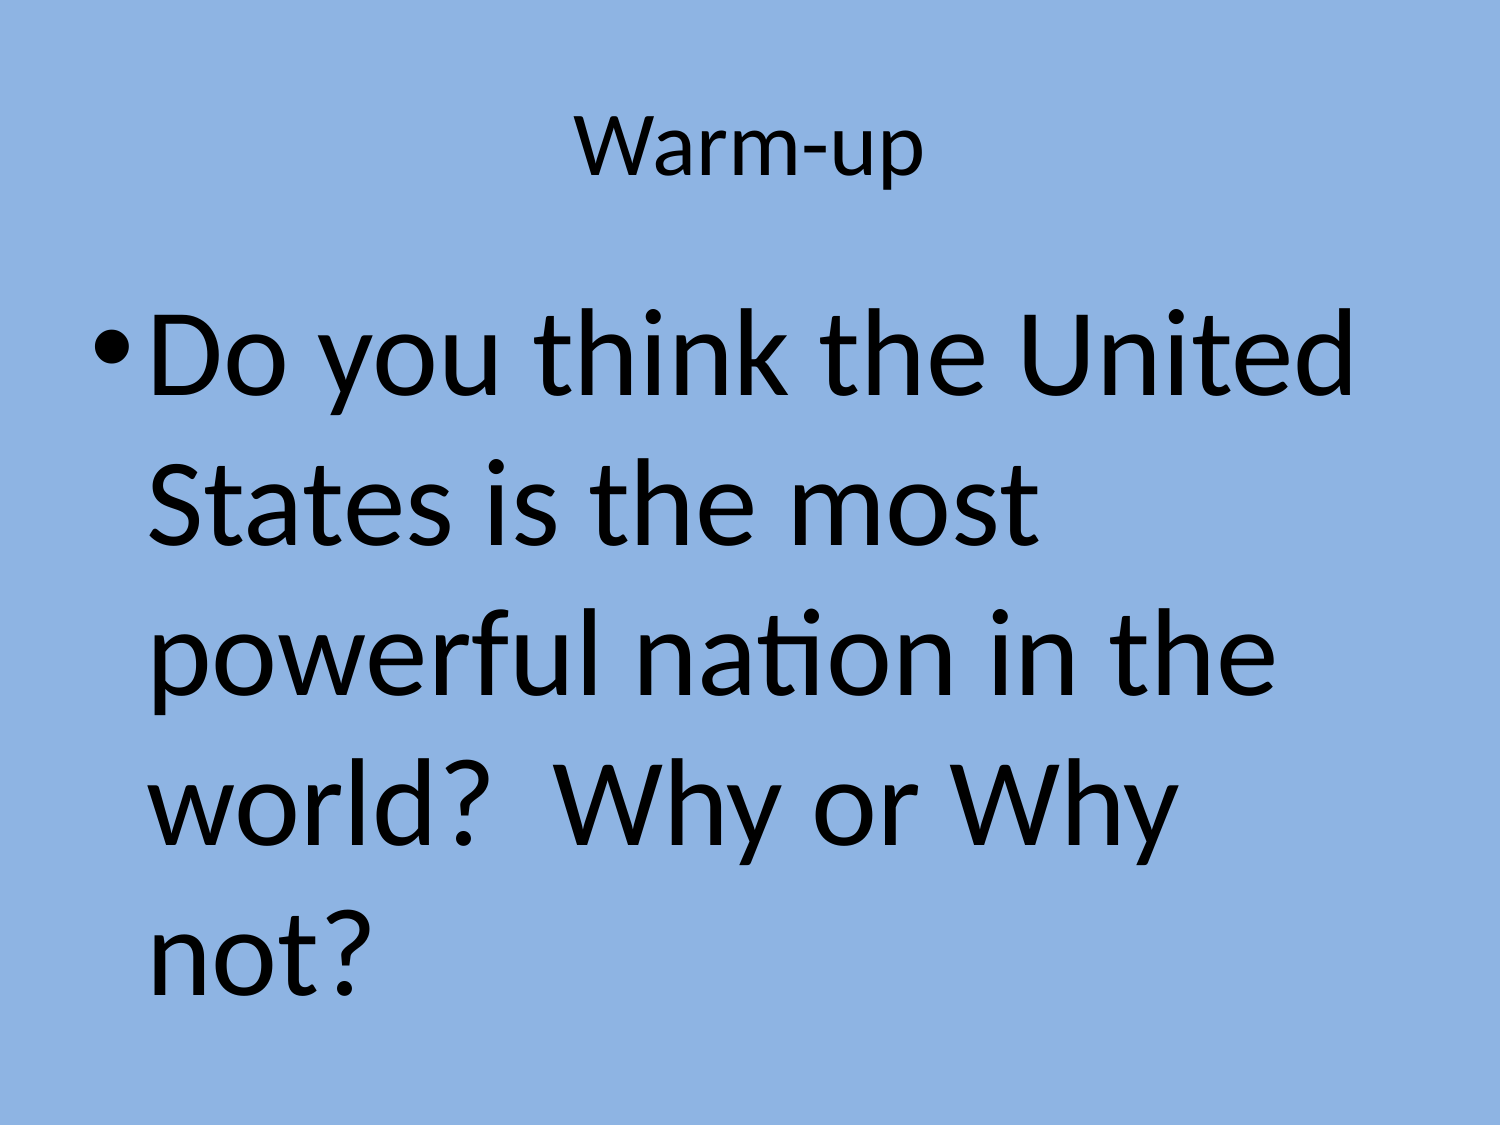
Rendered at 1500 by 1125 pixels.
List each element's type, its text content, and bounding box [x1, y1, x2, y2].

list Do you think the United States is the most powerful nation in the world? Why or Why not? [75, 262, 1425, 1005]
title Warm-up [75, 45, 1425, 233]
